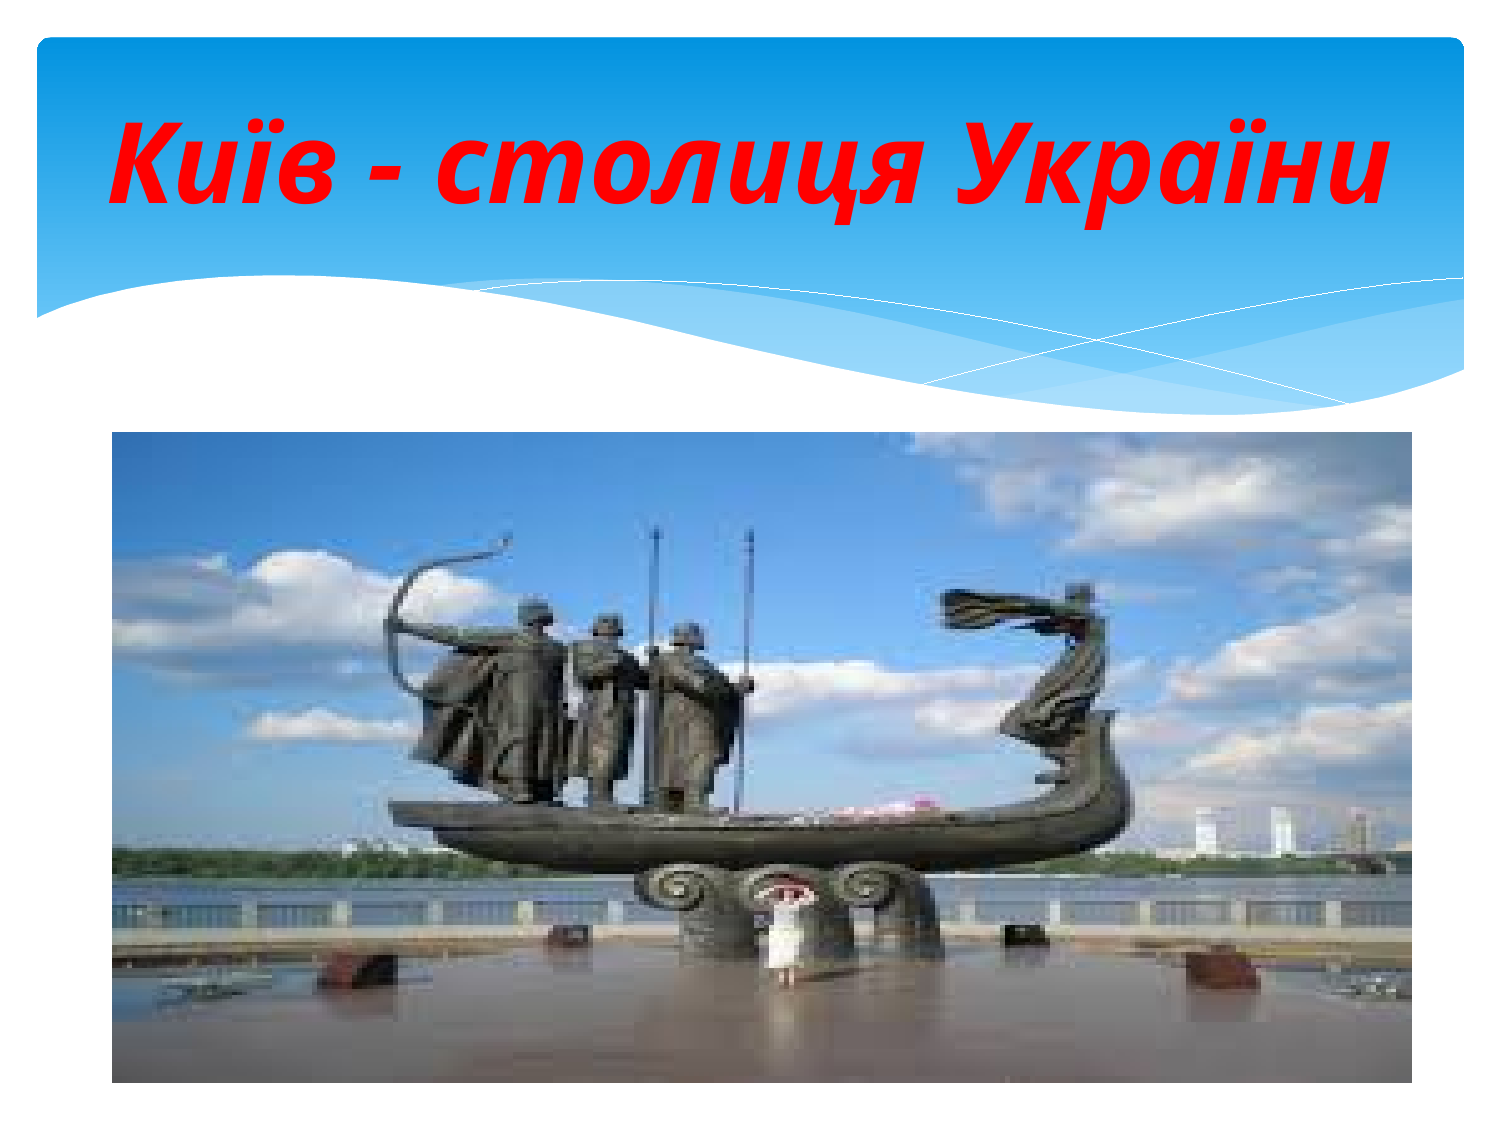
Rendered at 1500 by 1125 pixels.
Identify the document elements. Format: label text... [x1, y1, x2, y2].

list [111, 432, 1412, 1083]
title Київ - столиця України [75, 55, 1425, 261]
